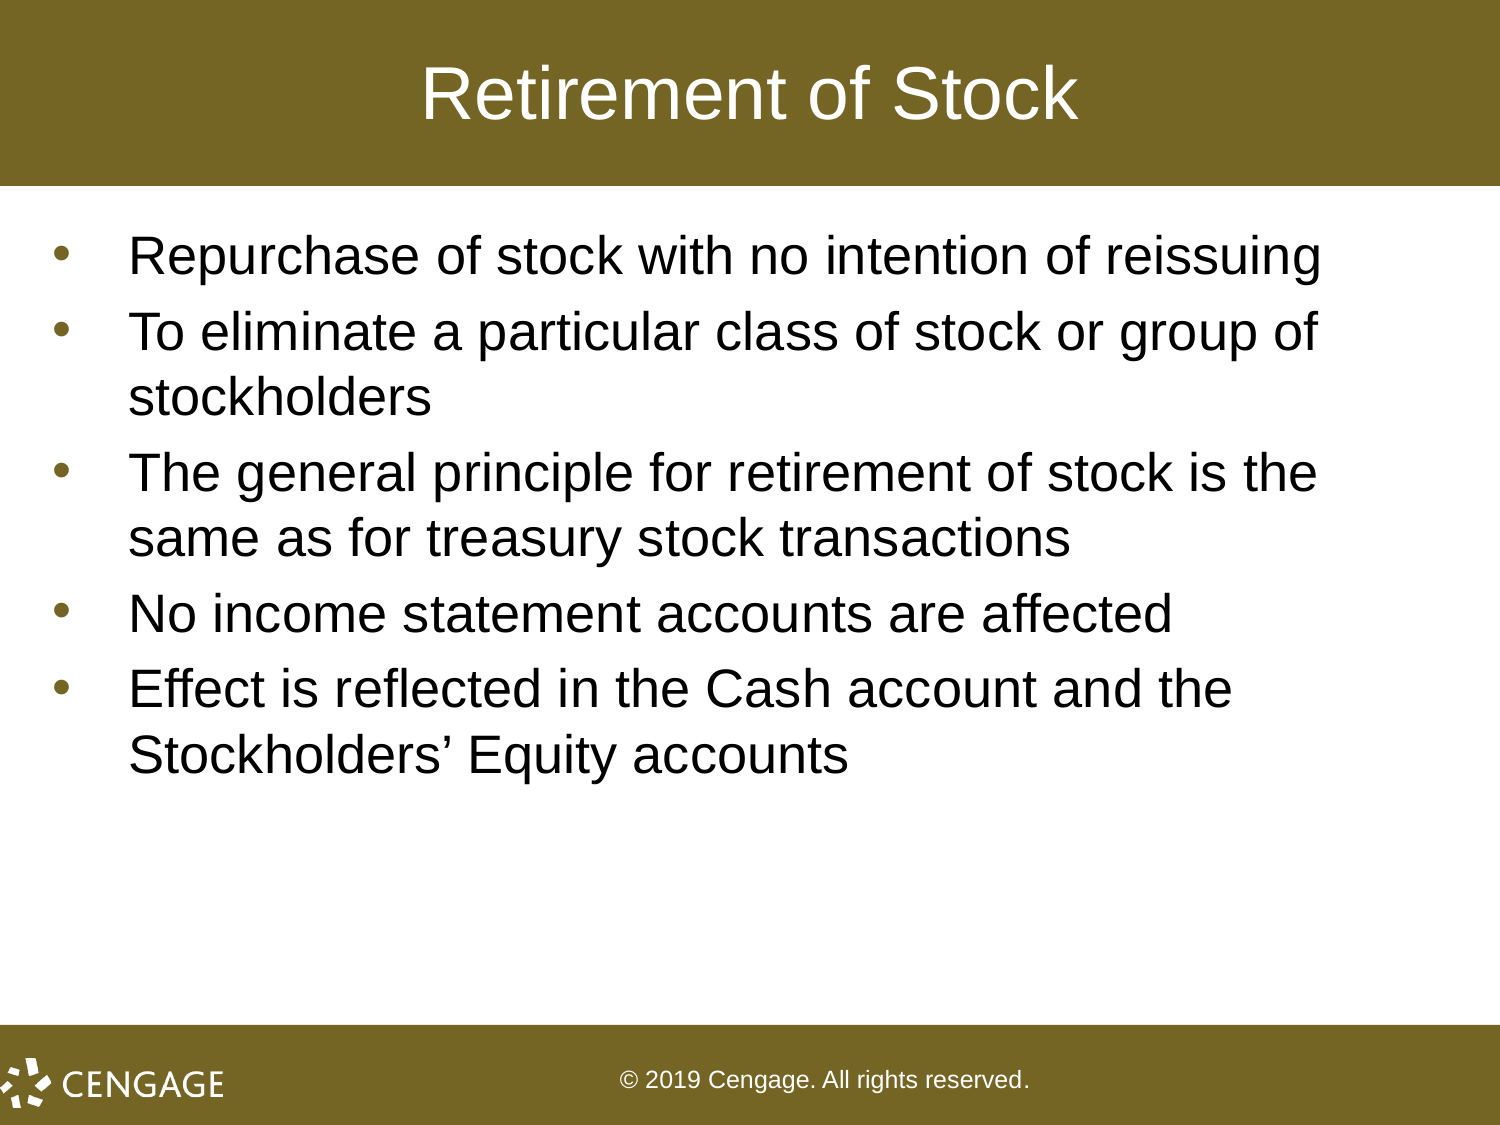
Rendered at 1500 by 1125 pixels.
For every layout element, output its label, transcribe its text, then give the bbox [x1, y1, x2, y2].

picture [0, 1058, 223, 1108]
title Retirement of Stock [7, 4, 1493, 175]
list Repurchase of stock with no intention of reissuing To eliminate a particular class of stock or group of stockholders The general principle for retirement of stock is the same as for treasury stock transactions No income statement accounts are affected Effect is reflected in the Cash account and the Stockholders’ Equity accounts [37, 212, 1475, 1001]
